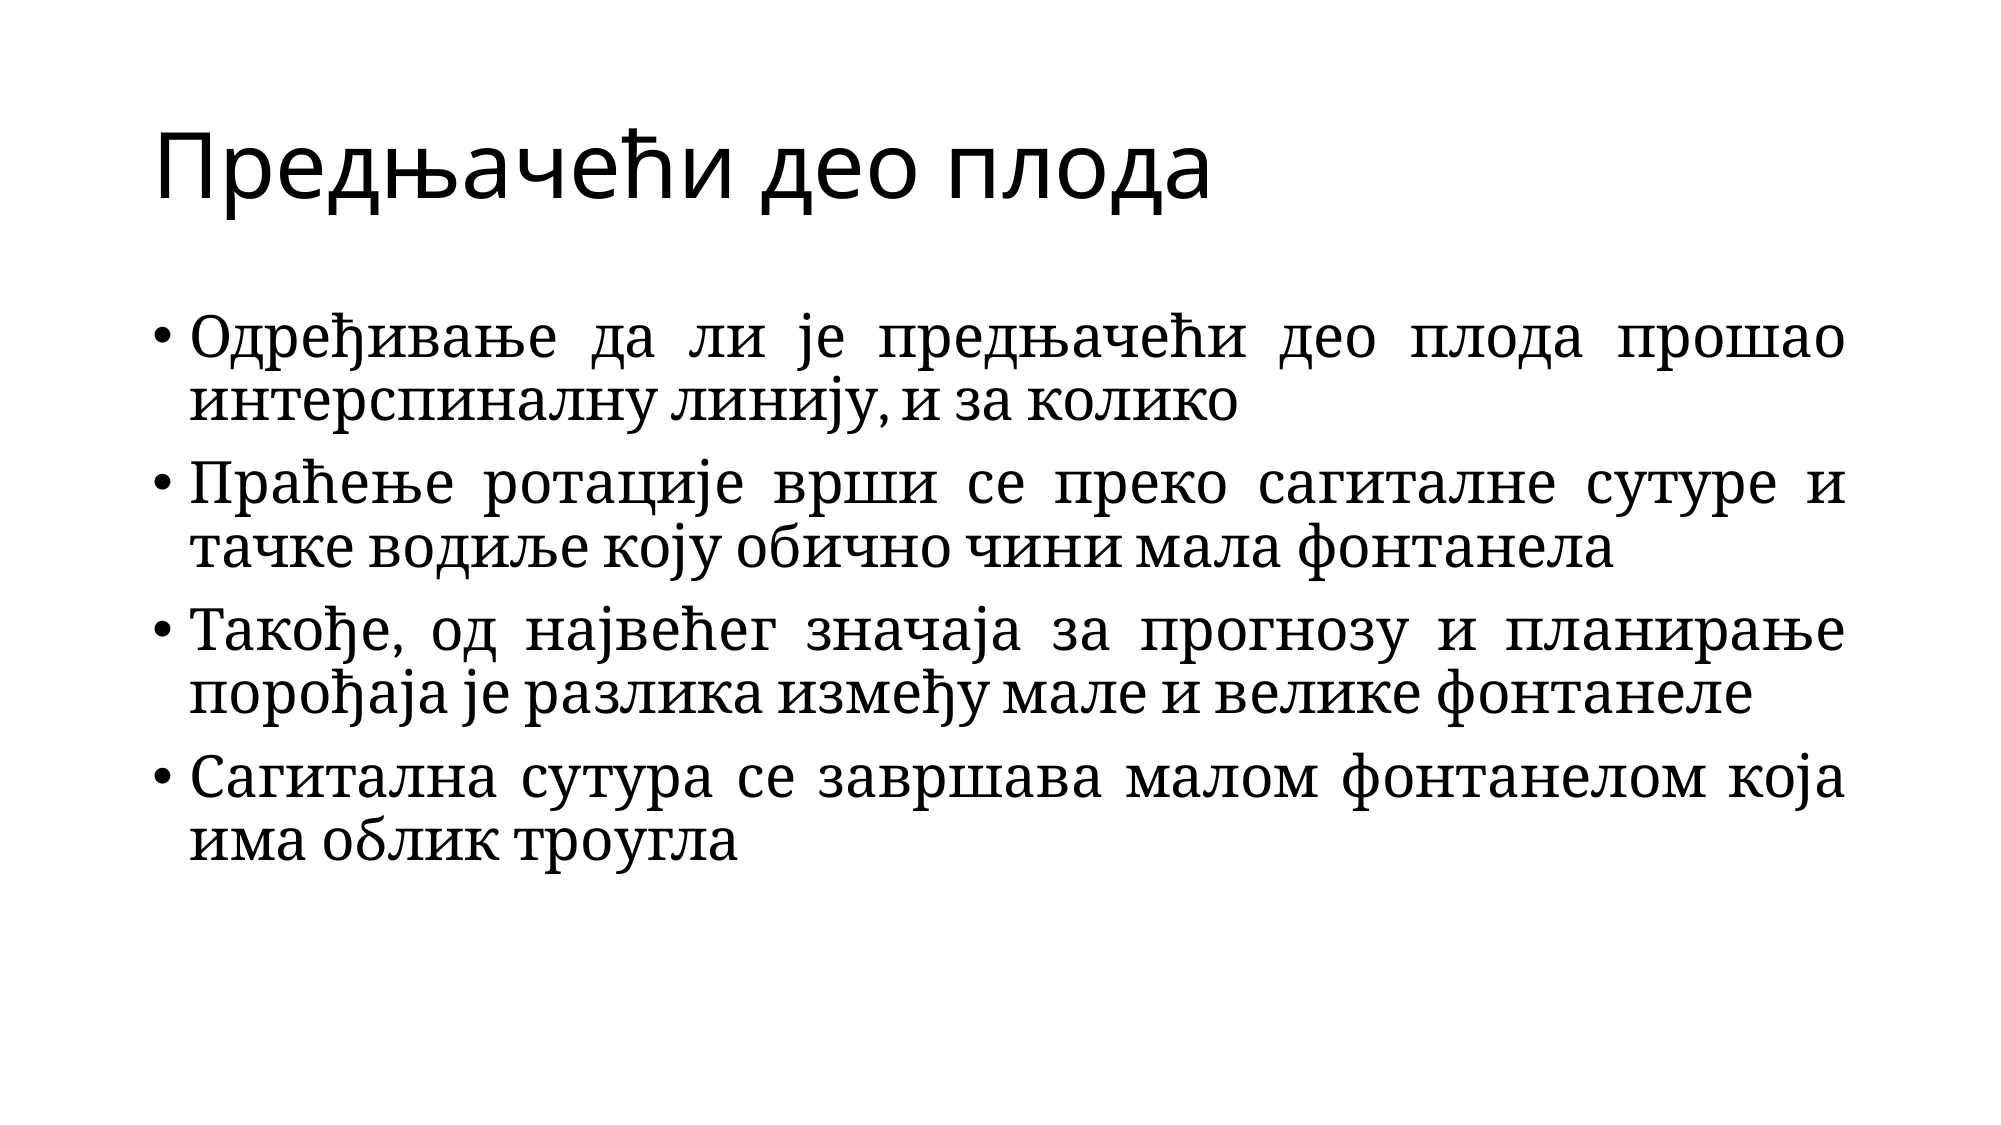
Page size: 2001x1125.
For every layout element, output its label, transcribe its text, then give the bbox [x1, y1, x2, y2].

title Предњачећи део плода [137, 59, 1863, 278]
list Одређивање да ли је предњачећи део плода прошао интерспиналну линију, и за колико Праћење ротације врши се преко сагиталне сутуре и тачке водиље коју обично чини мала фонтанела Такође, од највећег значаја за прогнозу и планирање порођаја је разлика између мале и велике фонтанеле Сагитална сутура се завршава малом фонтанелом која има облик троугла [137, 299, 1863, 1014]
